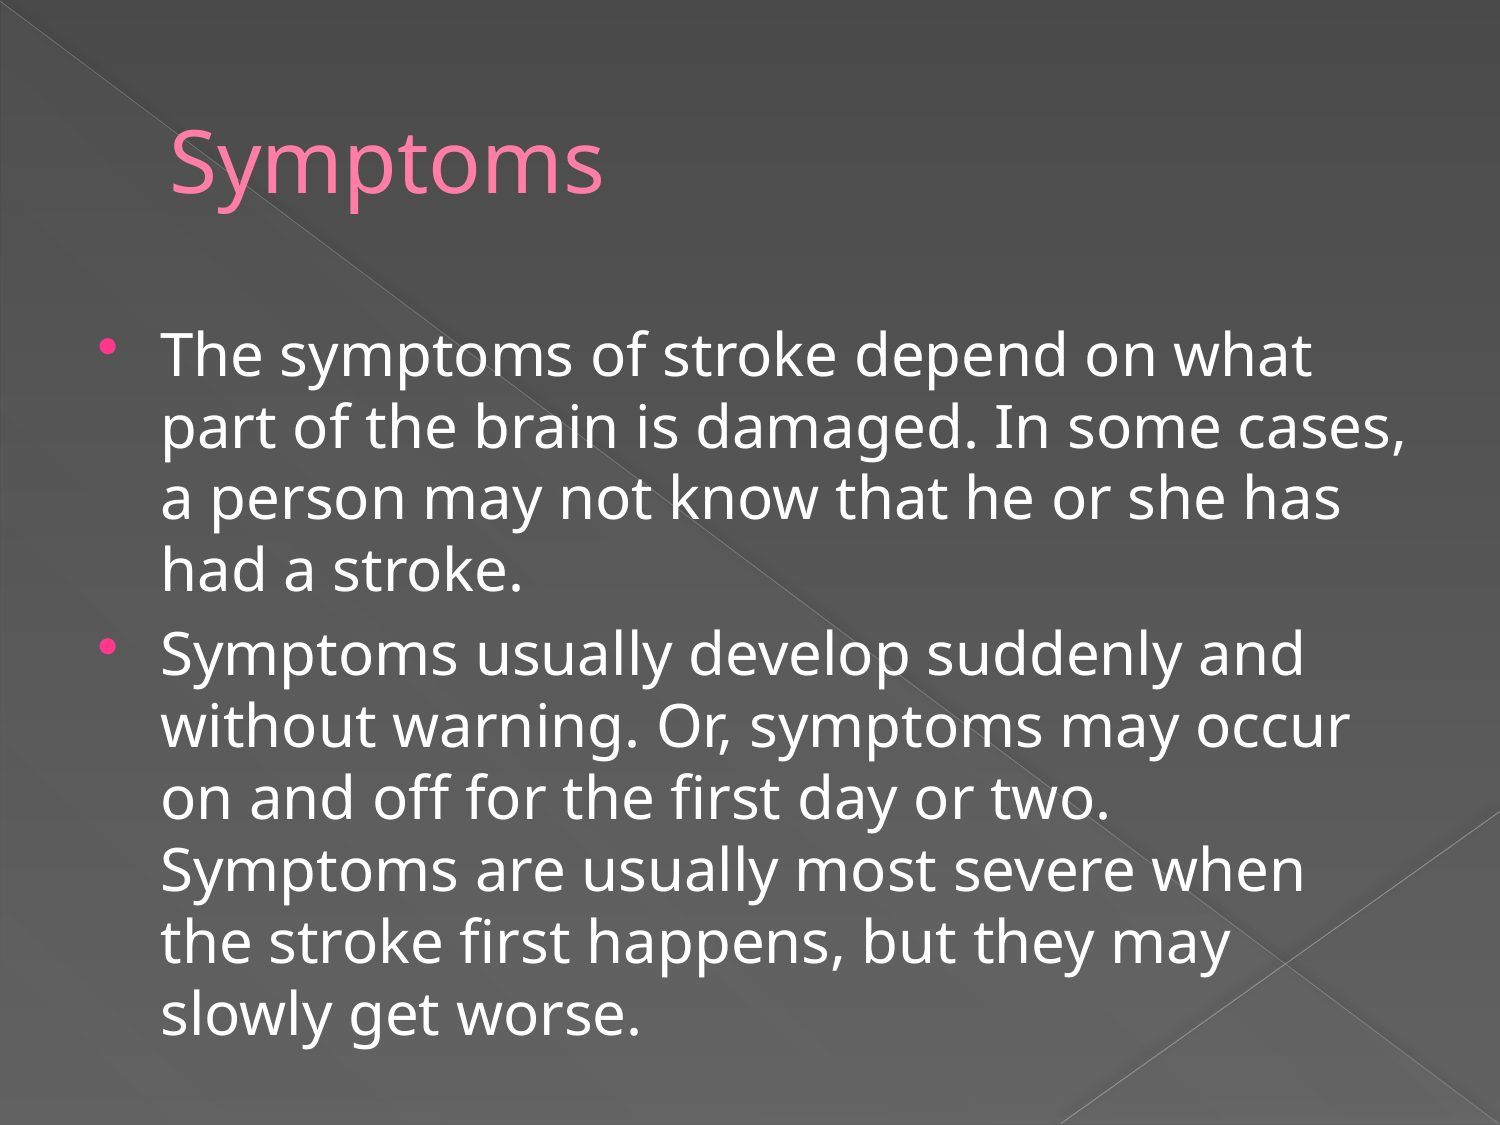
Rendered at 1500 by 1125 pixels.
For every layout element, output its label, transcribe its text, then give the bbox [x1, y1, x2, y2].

list The symptoms of stroke depend on what part of the brain is damaged. In some cases, a person may not know that he or she has had a stroke. Symptoms usually develop suddenly and without warning. Or, symptoms may occur on and off for the first day or two. Symptoms are usually most severe when the stroke first happens, but they may slowly get worse. [75, 308, 1425, 1059]
title Symptoms [75, 43, 1425, 274]
